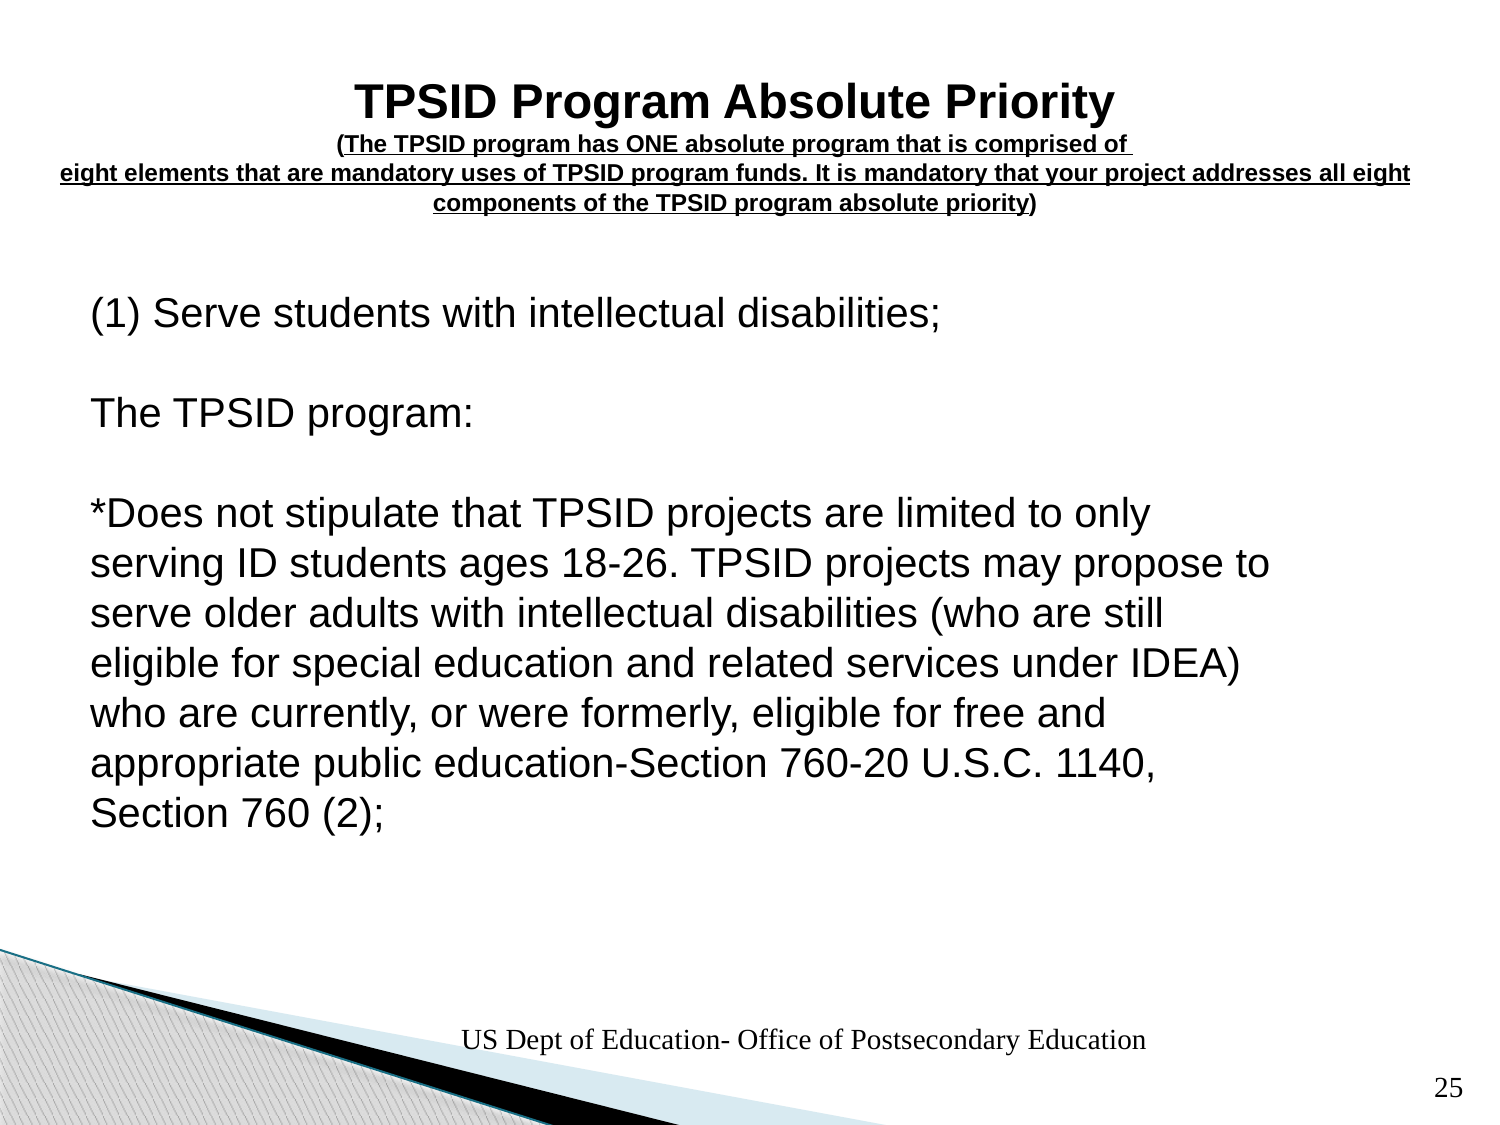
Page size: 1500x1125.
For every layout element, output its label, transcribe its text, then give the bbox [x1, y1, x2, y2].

title TPSID Program Absolute Priority (The TPSID program has ONE absolute program that is comprised of eight elements that are mandatory uses of TPSID program funds. It is mandatory that your project addresses all eight components of the TPSID program absolute priority) [0, 62, 1479, 224]
slide_number 25 [1418, 1051, 1479, 1112]
footer US Dept of Education- Office of Postsecondary Education [387, 1025, 1163, 1063]
list (1) Serve students with intellectual disabilities; The TPSID program: *Does not stipulate that TPSID projects are limited to only serving ID students ages 18-26. TPSID projects may propose to serve older adults with intellectual disabilities (who are still eligible for special education and related services under IDEA) who are currently, or were formerly, eligible for free and appropriate public education-Section 760-20 U.S.C. 1140, Section 760 (2); [75, 228, 1300, 1041]
